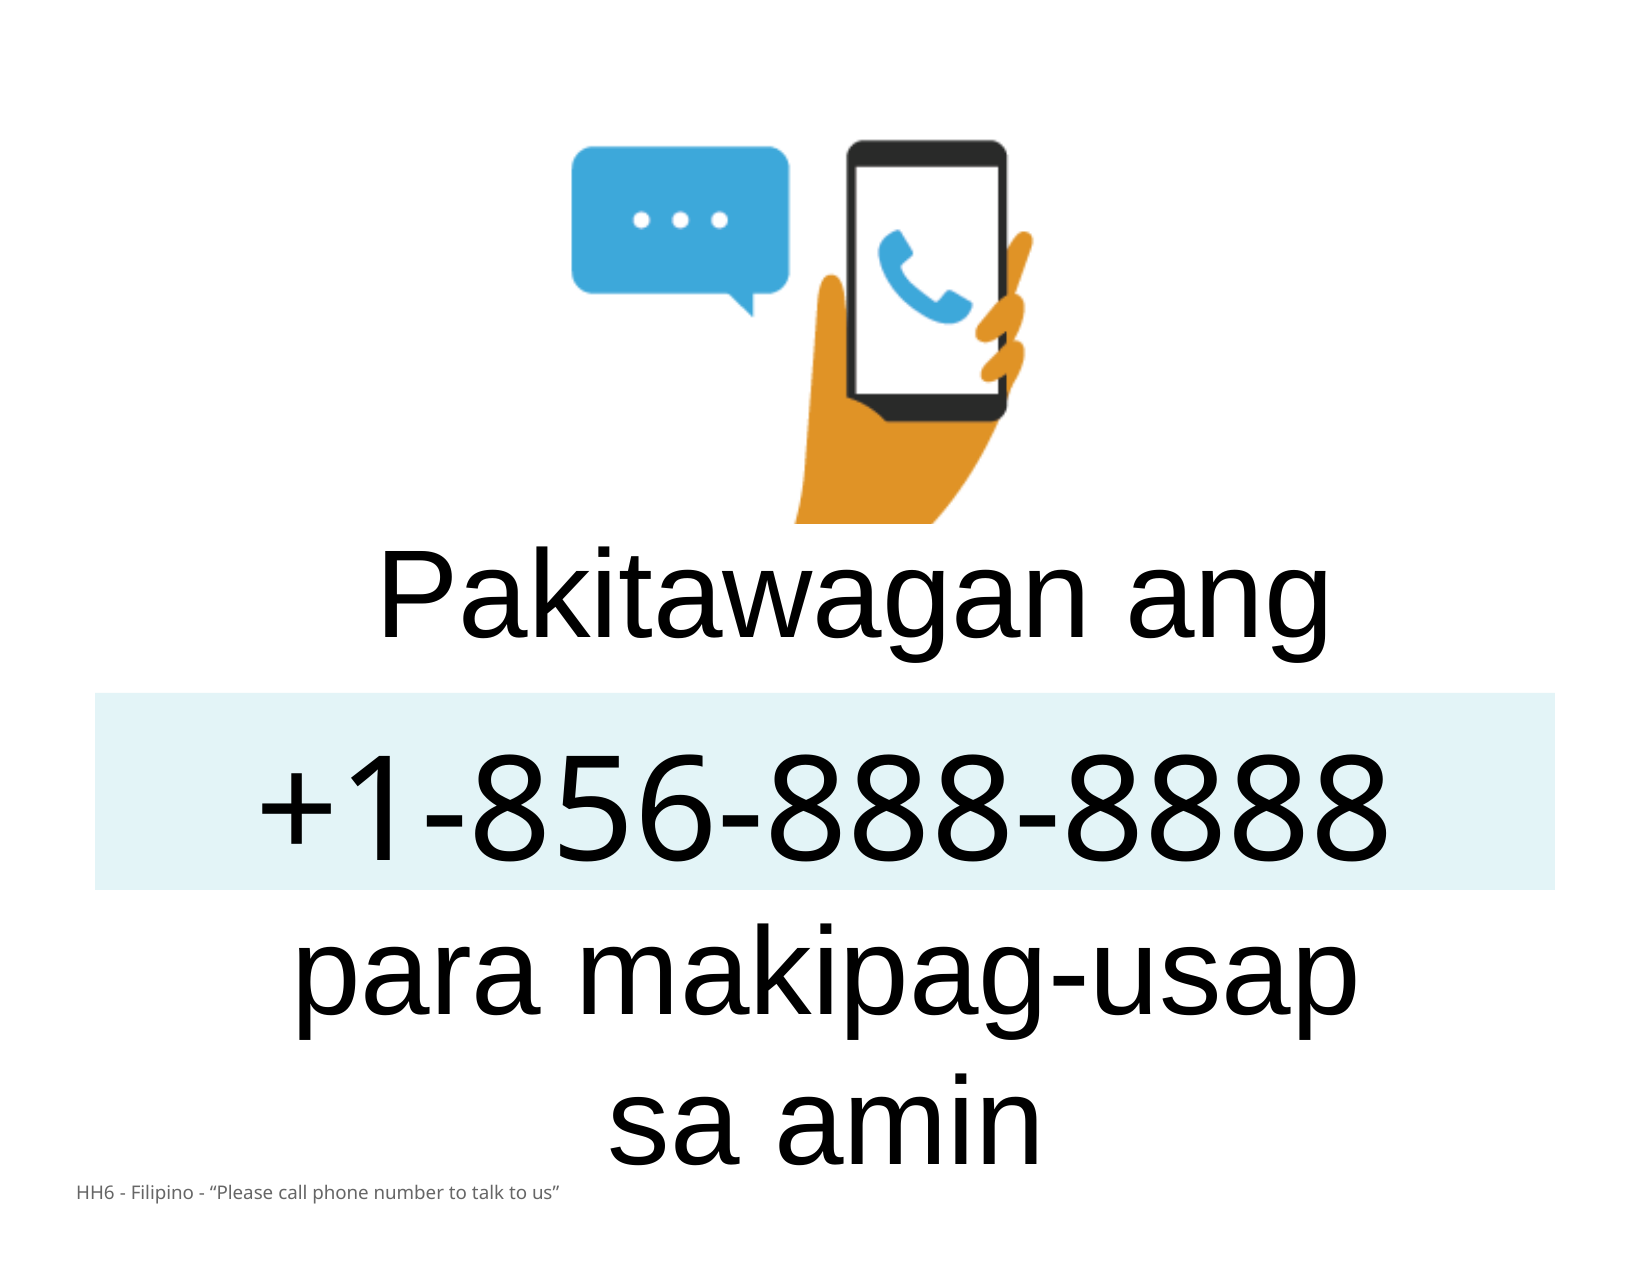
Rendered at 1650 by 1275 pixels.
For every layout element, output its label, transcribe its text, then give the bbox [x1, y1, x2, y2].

picture [519, 94, 1111, 524]
text_box +1-856-888-8888 [113, 699, 1537, 898]
